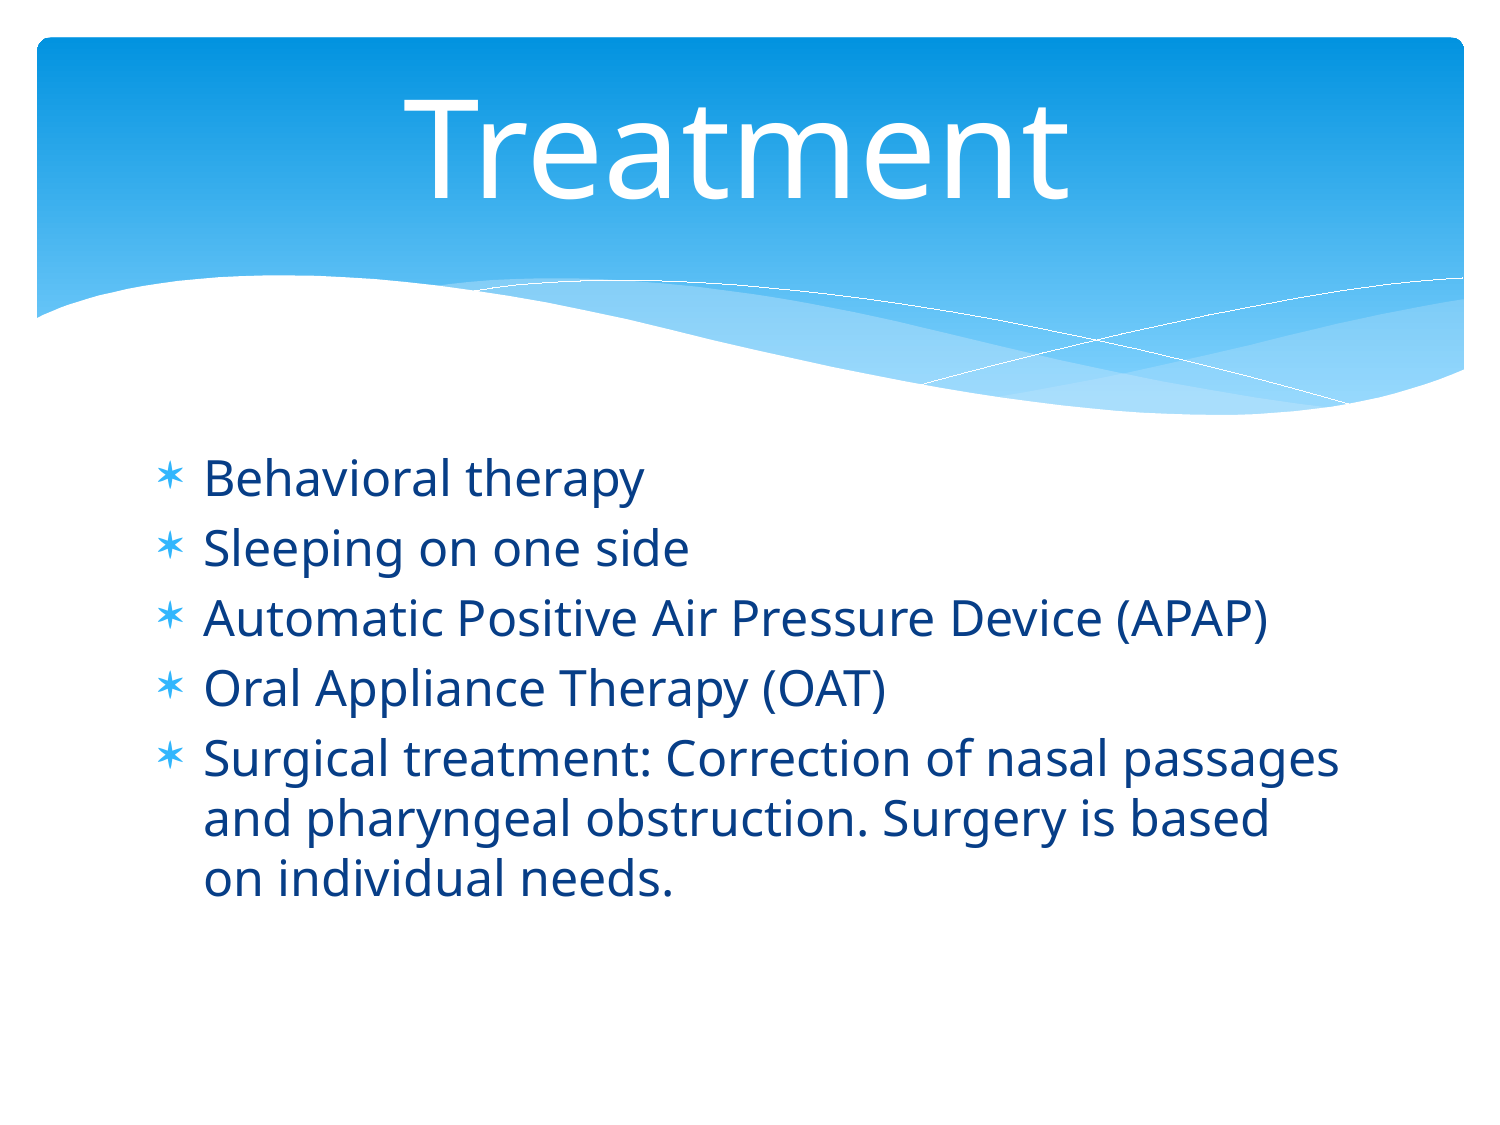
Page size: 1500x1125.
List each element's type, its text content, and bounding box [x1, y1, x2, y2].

title Treatment [62, 50, 1413, 238]
list Behavioral therapy Sleeping on one side Automatic Positive Air Pressure Device (APAP) Oral Appliance Therapy (OAT) Surgical treatment: Correction of nasal passages and pharyngeal obstruction. Surgery is based on individual needs. [143, 438, 1359, 1005]
